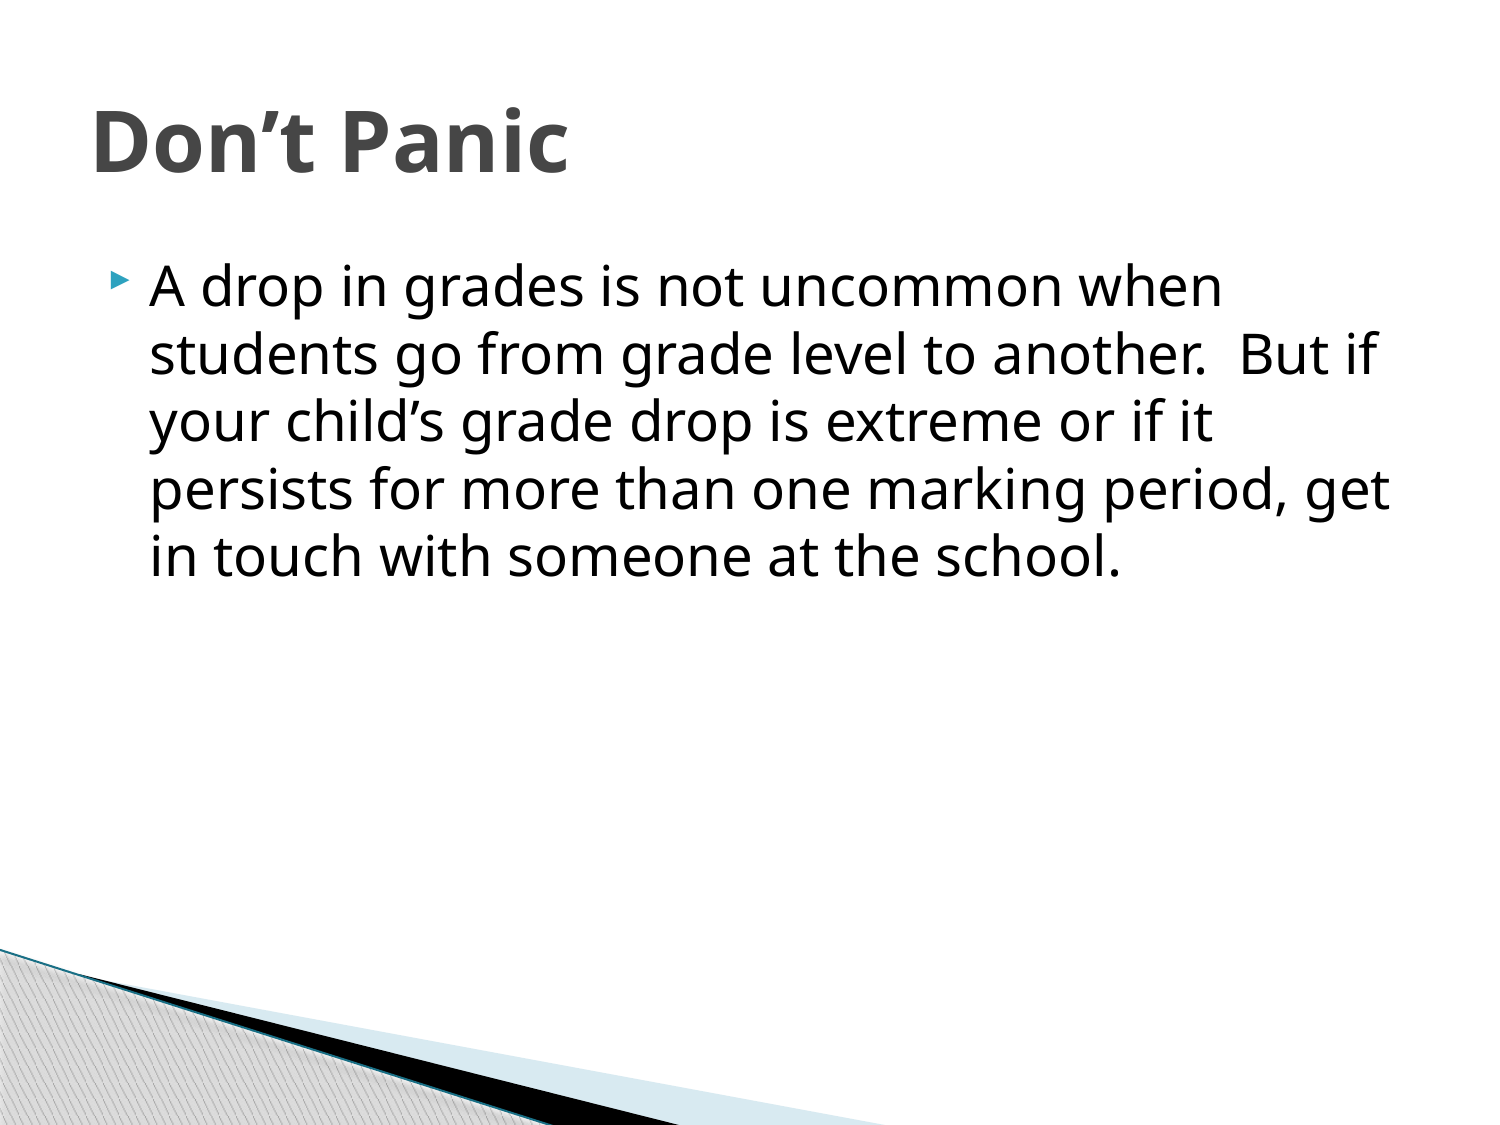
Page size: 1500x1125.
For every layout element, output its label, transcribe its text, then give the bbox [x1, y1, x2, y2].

title Don’t Panic [75, 45, 1425, 233]
list A drop in grades is not uncommon when students go from grade level to another. But if your child’s grade drop is extreme or if it persists for more than one marking period, get in touch with someone at the school. [75, 243, 1425, 986]
